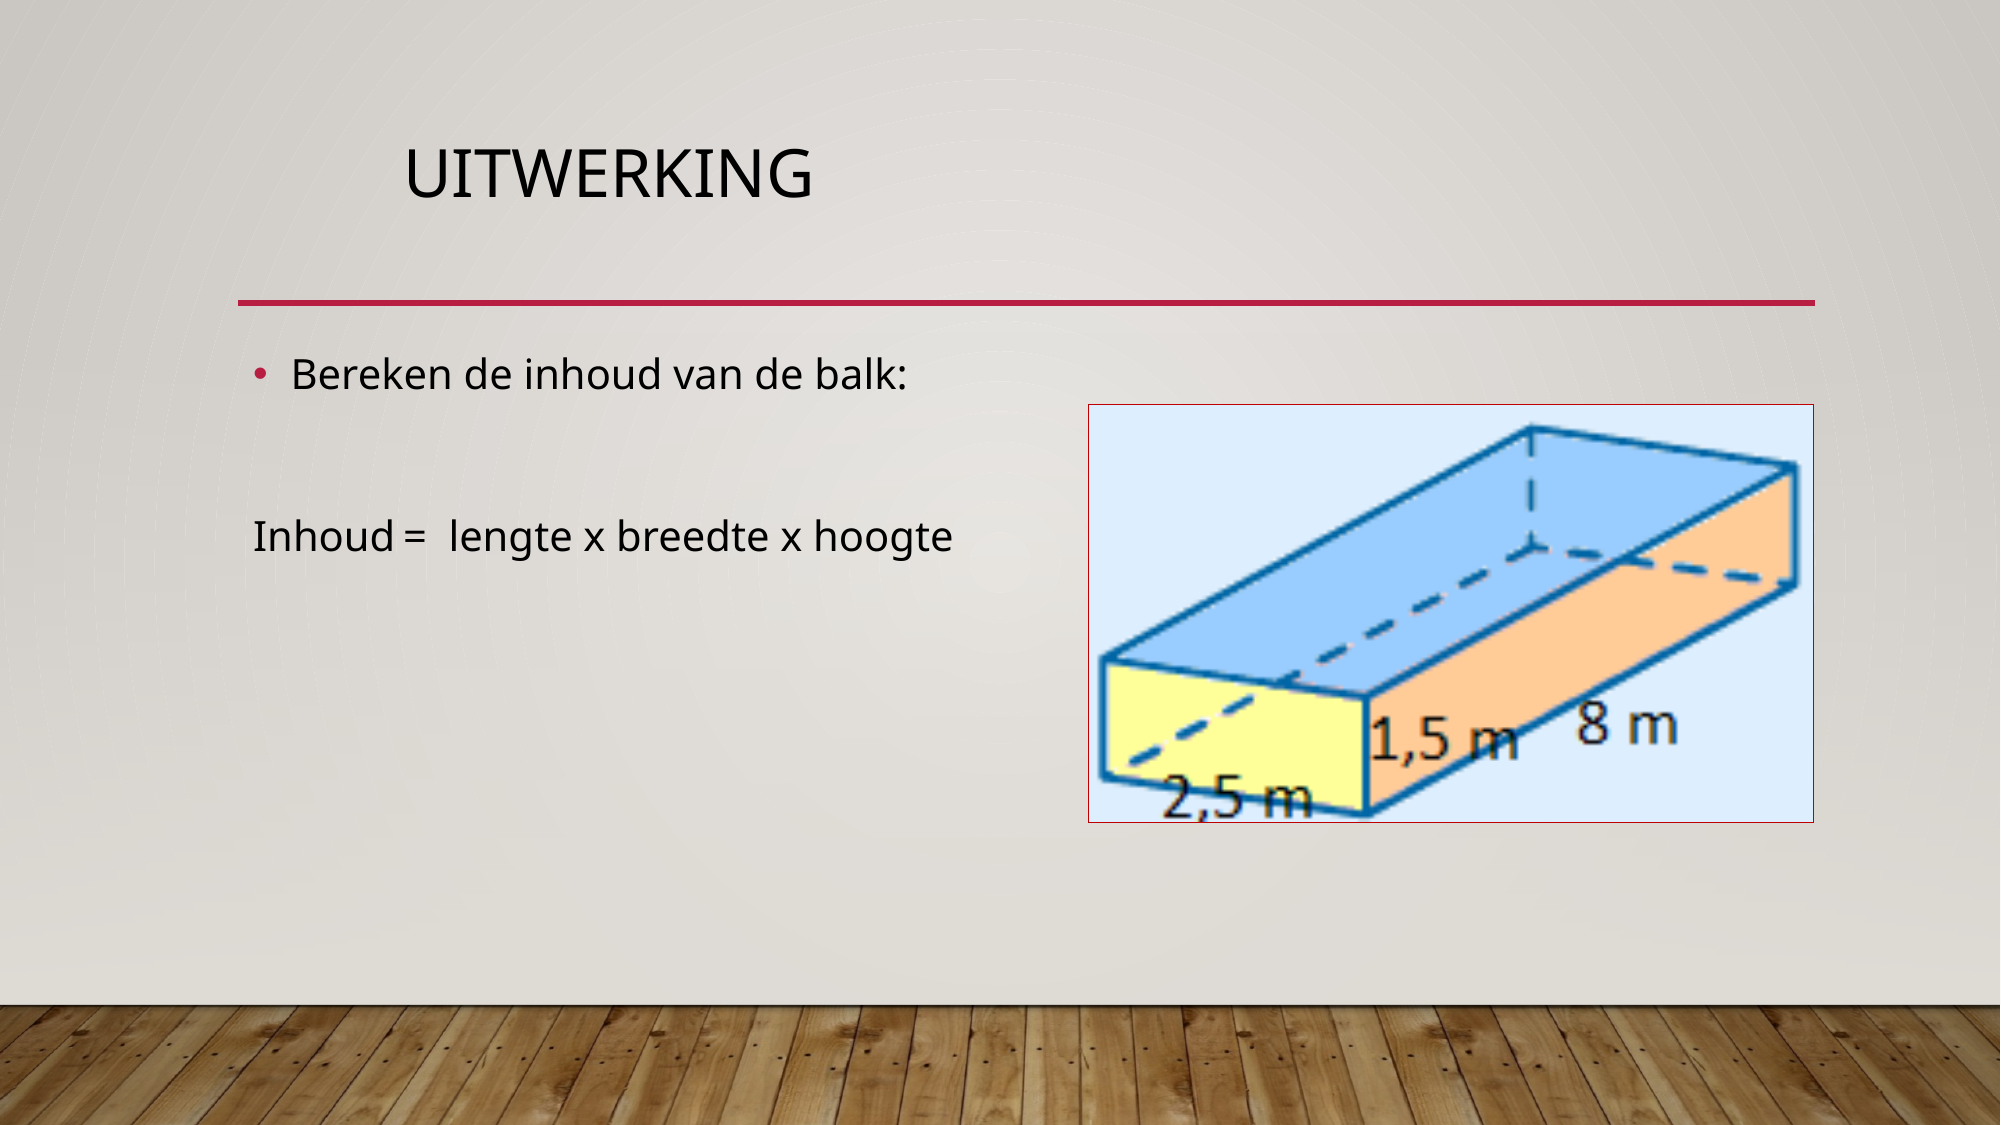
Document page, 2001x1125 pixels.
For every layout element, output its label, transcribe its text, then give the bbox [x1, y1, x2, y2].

title Uitwerking [238, 131, 1814, 305]
picture [0, 1005, 2000, 1125]
list Bereken de inhoud van de balk: Inhoud = lengte x breedte x hoogte [238, 330, 1814, 897]
picture [1088, 404, 1814, 824]
